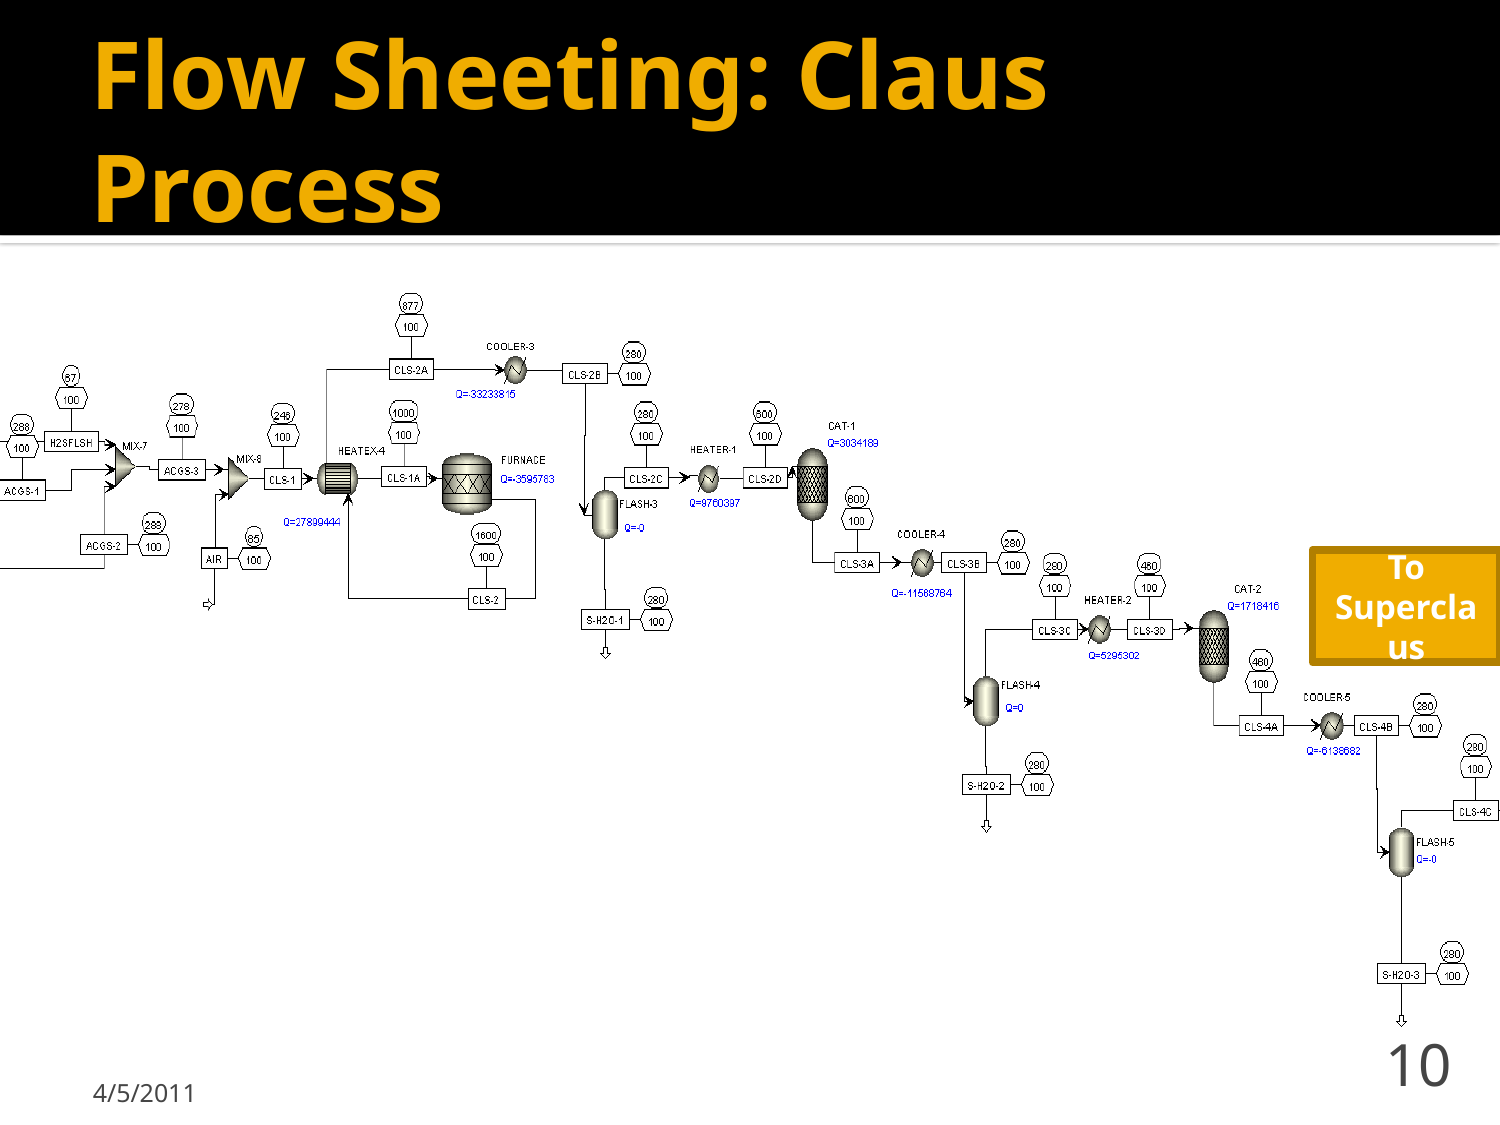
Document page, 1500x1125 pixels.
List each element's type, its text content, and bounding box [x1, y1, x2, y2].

slide_number 10 [1345, 1062, 1467, 1108]
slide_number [75, 1062, 425, 1108]
picture [0, 274, 1500, 1038]
title Flow Sheeting: Claus Process [75, 25, 1425, 231]
